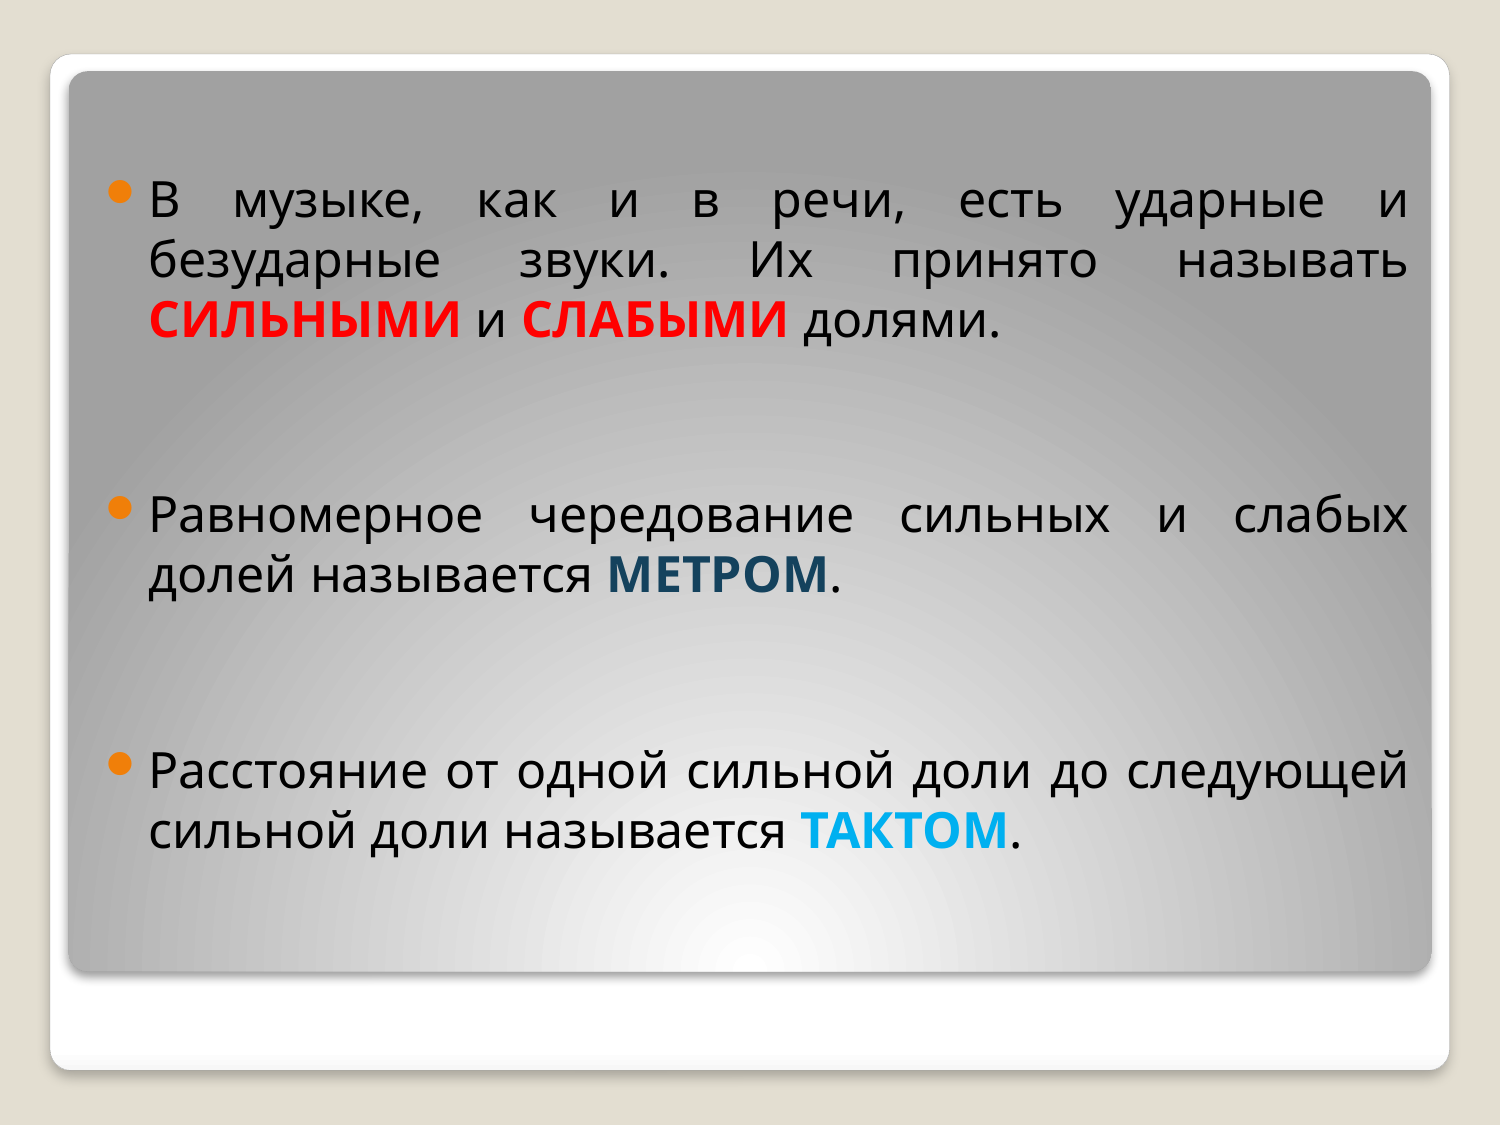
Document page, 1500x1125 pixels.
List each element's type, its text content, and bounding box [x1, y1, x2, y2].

list В музыке, как и в речи, есть ударные и безударные звуки. Их принято называть СИЛЬНЫМИ и СЛАБЫМИ долями. Равномерное чередование сильных и слабых долей называется МЕТРОМ. Расстояние от одной сильной доли до следующей сильной доли называется ТАКТОМ. [75, 152, 1425, 1090]
